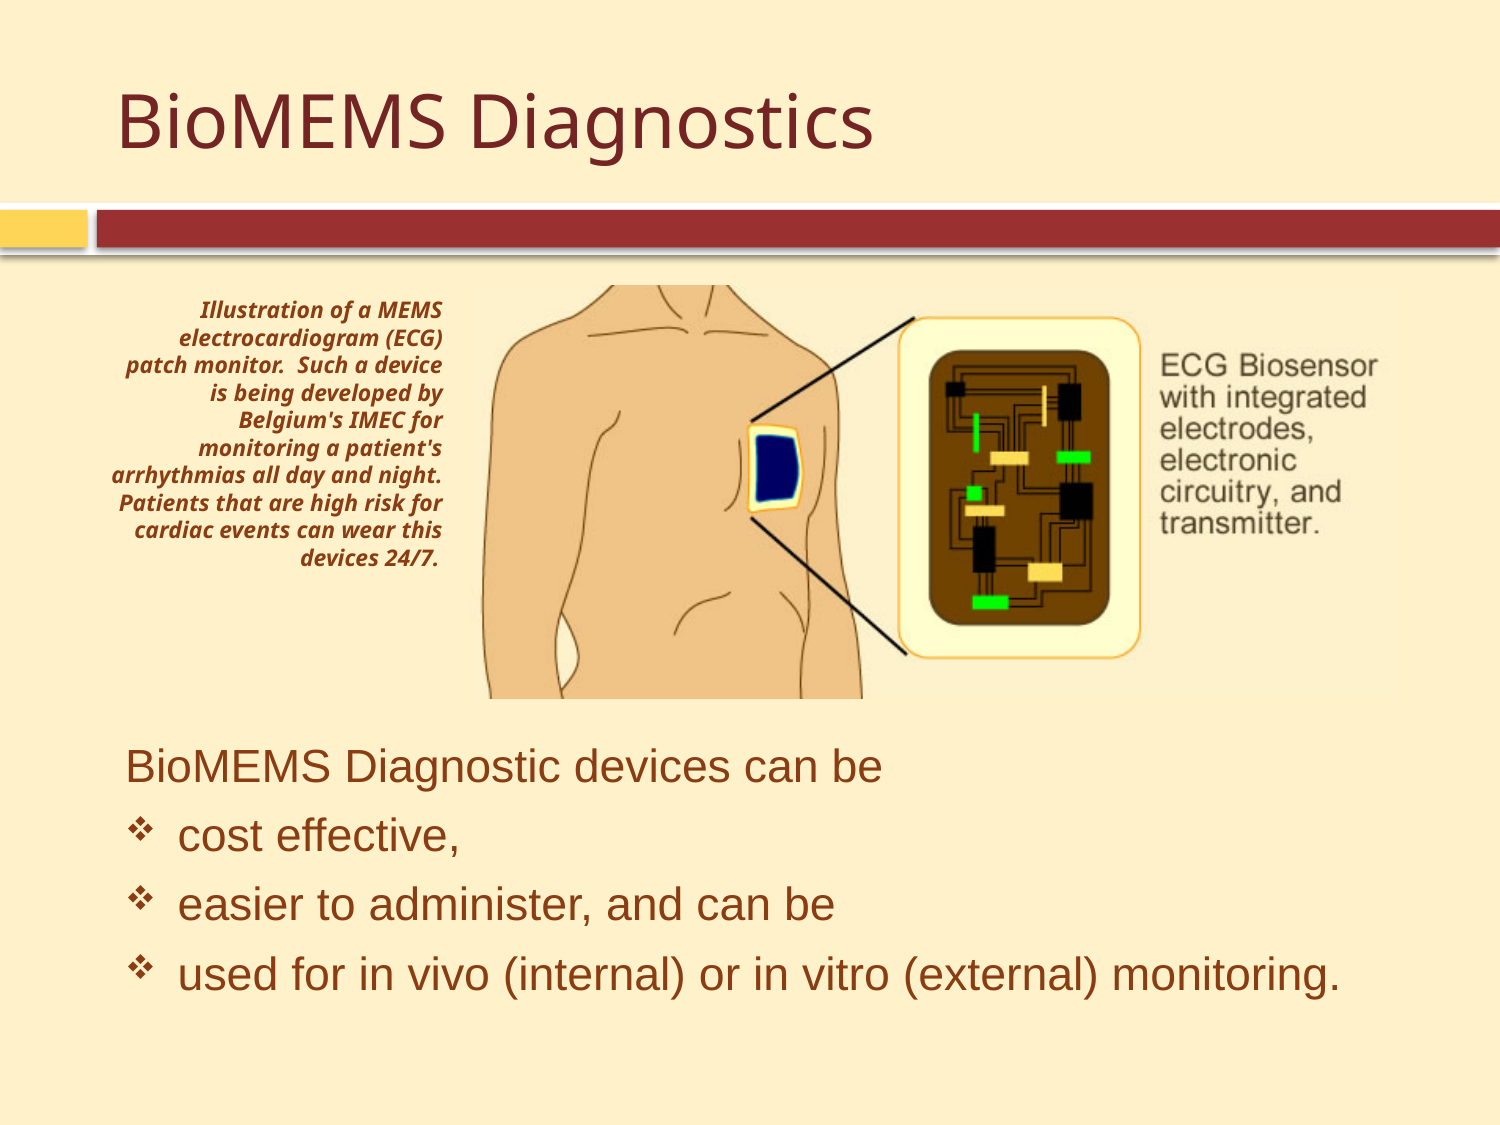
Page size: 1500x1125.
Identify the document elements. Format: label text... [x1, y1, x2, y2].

picture [469, 285, 1399, 699]
list BioMEMS Diagnostic devices can be cost effective, easier to administer, and can be used for in vivo (internal) or in vitro (external) monitoring. [109, 728, 1360, 1047]
title BioMEMS Diagnostics [100, 37, 1438, 200]
text_box Illustration of a MEMS electrocardiogram (ECG) patch monitor. Such a device is being developed by Belgium's IMEC for monitoring a patient's arrhythmias all day and night. Patients that are high risk for cardiac events can wear this devices 24/7. [96, 288, 458, 579]
